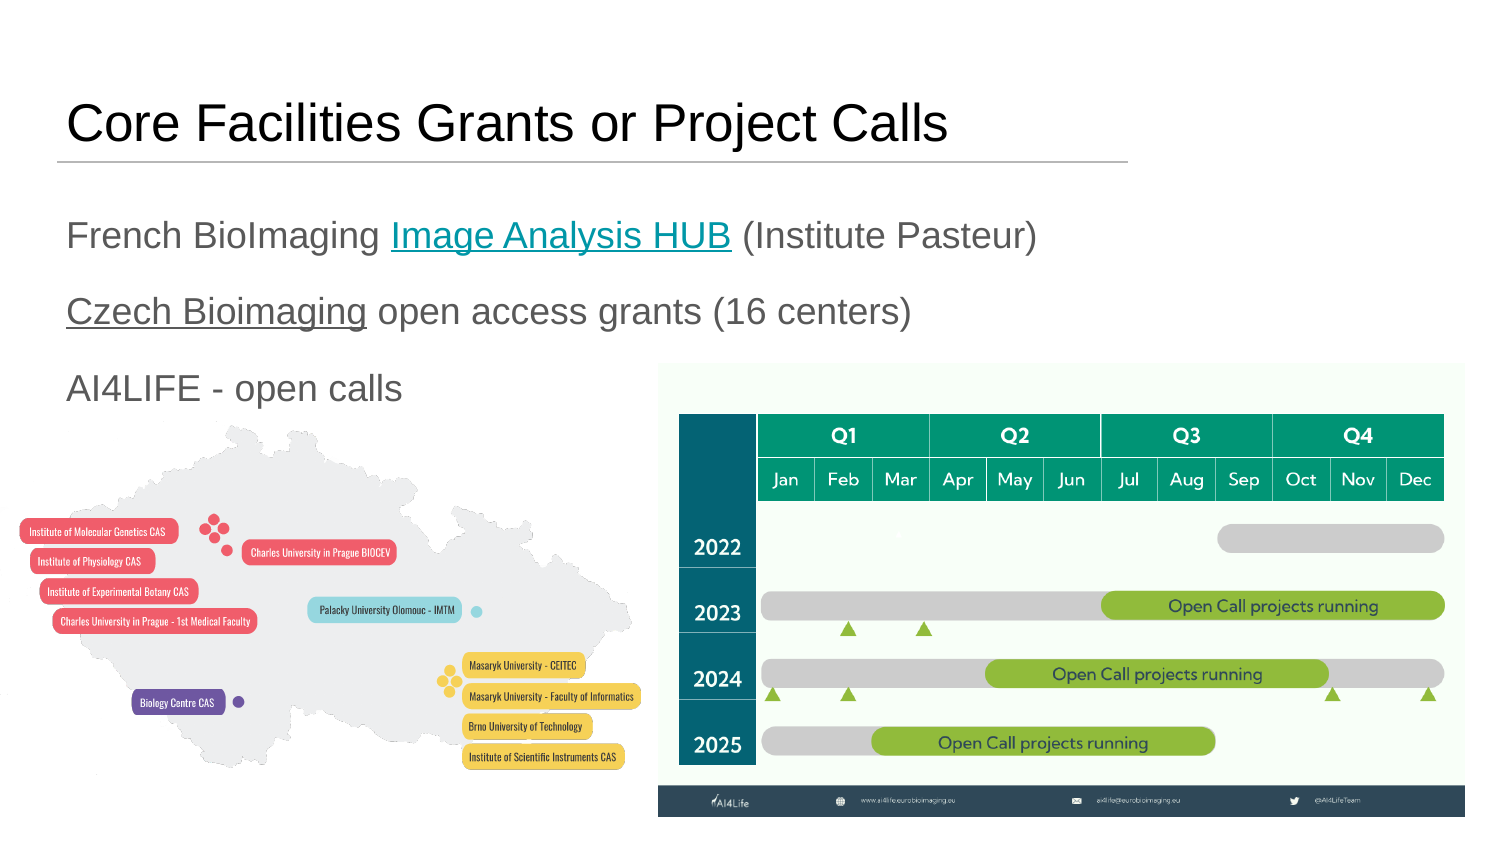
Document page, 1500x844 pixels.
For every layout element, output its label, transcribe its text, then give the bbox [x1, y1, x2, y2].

title Core Facilities Grants or Project Calls [51, 72, 1449, 167]
list French BioImaging Image Analysis HUB (Institute Pasteur) Czech Bioimaging open access grants (16 centers) AI4LIFE - open calls [51, 189, 1449, 420]
picture [0, 362, 1466, 817]
